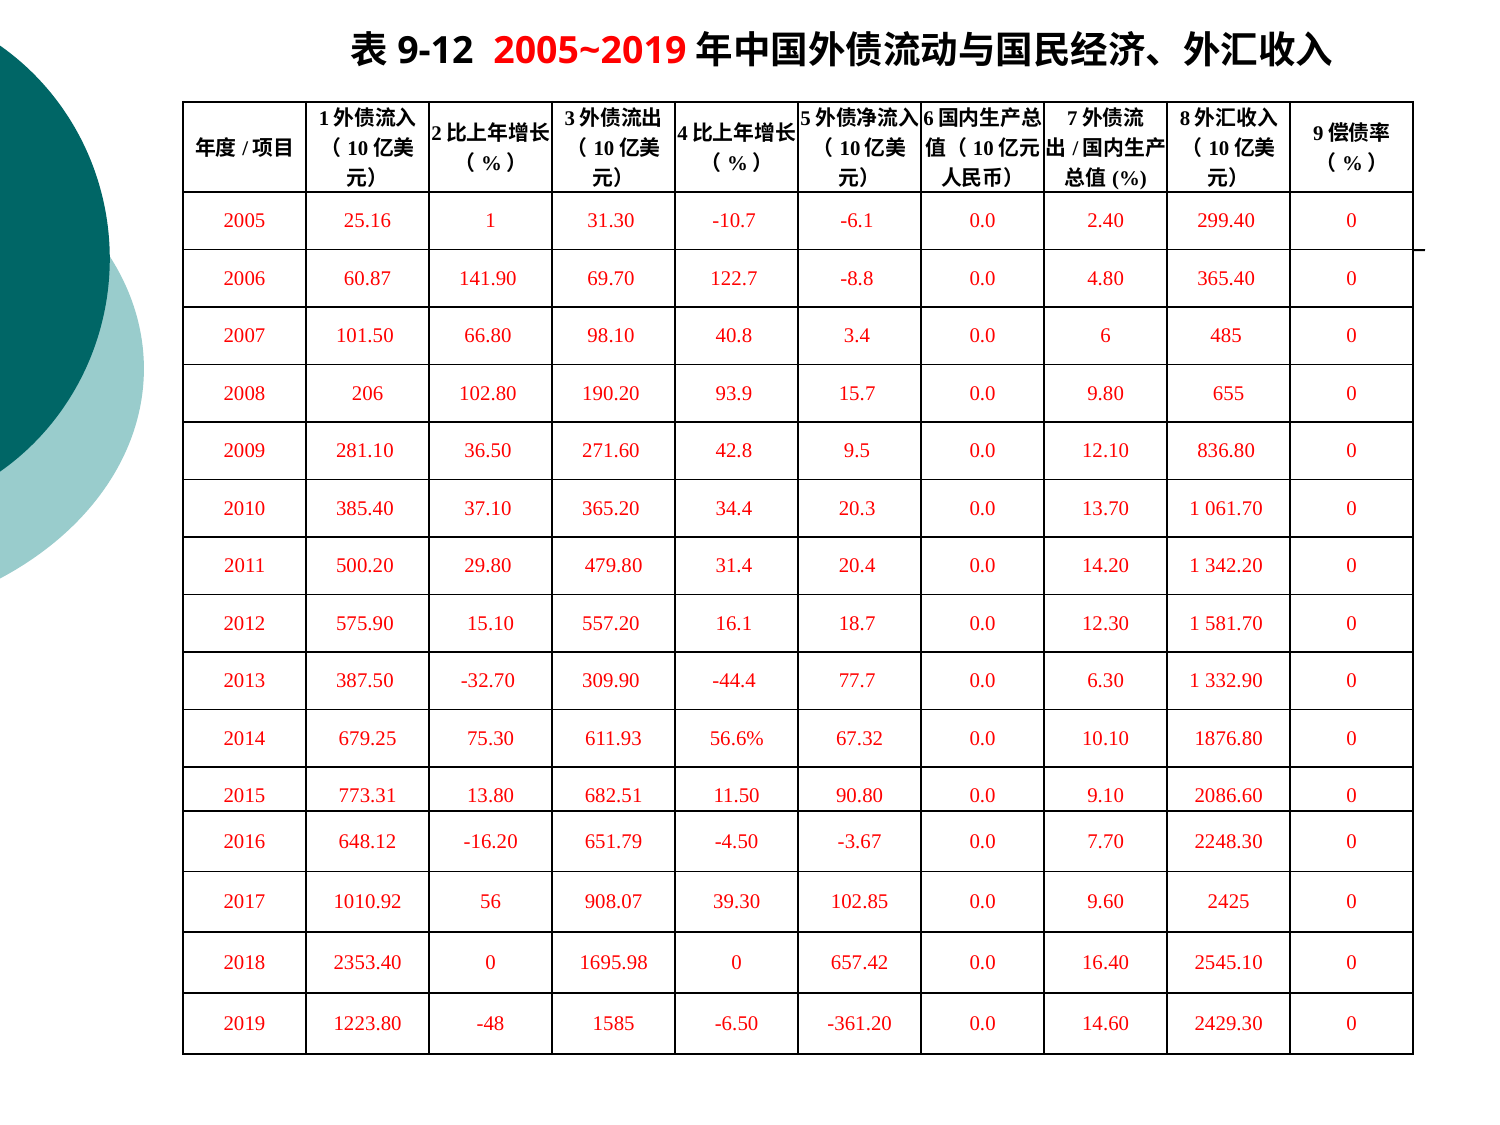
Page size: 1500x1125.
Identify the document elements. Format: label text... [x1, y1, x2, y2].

table_cell 2017 [184, 872, 305, 931]
table_cell 12.10 [1045, 423, 1166, 479]
table_cell 836.80 [1168, 423, 1289, 479]
table_cell 1 061.70 [1168, 480, 1289, 536]
table_cell -32.70 [430, 653, 551, 709]
table_cell 0 [1291, 365, 1412, 421]
table_cell 9.5 [799, 423, 920, 479]
table_cell 31.4 [676, 538, 797, 594]
table_header 8外汇收入（10亿美元） [1168, 103, 1289, 191]
table_cell 682.51 [553, 768, 674, 810]
table_cell 2018 [184, 933, 305, 992]
table_header 4比上年增长（%） [676, 103, 797, 191]
table_cell 2019 [184, 994, 305, 1053]
table_cell 611.93 [553, 710, 674, 766]
table_cell 2007 [184, 308, 305, 364]
table_cell 0 [1291, 538, 1412, 594]
table_cell 387.50 [307, 653, 428, 709]
table_cell 13.80 [430, 768, 551, 810]
table_cell -6.1 [799, 193, 920, 249]
table_cell 0.0 [922, 250, 1043, 306]
table_cell 39.30 [676, 872, 797, 931]
table_cell 93.9 [676, 365, 797, 421]
table_cell 102.85 [799, 872, 920, 931]
table_cell 309.90 [553, 653, 674, 709]
table_cell 0.0 [922, 480, 1043, 536]
table_cell 2005 [184, 193, 305, 249]
table_cell 0.0 [922, 423, 1043, 479]
table_header 2248.30 [1168, 812, 1289, 871]
table_cell 0.0 [922, 193, 1043, 249]
table_cell 2013 [184, 653, 305, 709]
table_cell 1695.98 [553, 933, 674, 992]
table_header 2016 [184, 812, 305, 871]
table_cell 575.90 [307, 595, 428, 651]
table_cell 679.25 [307, 710, 428, 766]
table_cell 31.30 [553, 193, 674, 249]
table_cell 0.0 [922, 933, 1043, 992]
table_cell 90.80 [799, 768, 920, 810]
table_cell 2009 [184, 423, 305, 479]
table_cell 0 [1291, 872, 1412, 931]
table_cell 500.20 [307, 538, 428, 594]
table_cell 20.4 [799, 538, 920, 594]
table_cell 15.7 [799, 365, 920, 421]
table_header 年度/项目 [184, 103, 305, 191]
table_cell 15.10 [430, 595, 551, 651]
table_cell -44.4 [676, 653, 797, 709]
table_cell 56 [430, 872, 551, 931]
table_cell 0.0 [922, 308, 1043, 364]
table_cell 206 [307, 365, 428, 421]
table_cell 0.0 [922, 653, 1043, 709]
table_cell 0 [1291, 423, 1412, 479]
table_cell 0 [1291, 480, 1412, 536]
table_cell 908.07 [553, 872, 674, 931]
table_cell 1 342.20 [1168, 538, 1289, 594]
table_header 1外债流入（10亿美元） [307, 103, 428, 191]
table_cell 557.20 [553, 595, 674, 651]
table_cell 0.0 [922, 994, 1043, 1053]
table_cell 1223.80 [307, 994, 428, 1053]
table_cell 6 [1045, 308, 1166, 364]
table_cell 25.16 [307, 193, 428, 249]
table_cell 12.30 [1045, 595, 1166, 651]
table_cell 0 [1291, 250, 1412, 306]
table_cell 3.4 [799, 308, 920, 364]
table_header 9偿债率（%） [1291, 103, 1412, 191]
table_cell 0 [1291, 768, 1412, 810]
table_cell 2010 [184, 480, 305, 536]
table_cell 16.40 [1045, 933, 1166, 992]
table_cell 0 [1291, 653, 1412, 709]
table_cell 66.80 [430, 308, 551, 364]
table_cell 655 [1168, 365, 1289, 421]
table_cell 0 [1291, 193, 1412, 249]
table_cell 2.40 [1045, 193, 1166, 249]
table_cell 102.80 [430, 365, 551, 421]
table_header 7外债流出/国内生产总值(%) [1045, 103, 1166, 191]
table_cell 2015 [184, 768, 305, 810]
table_cell 16.1 [676, 595, 797, 651]
table_cell 0.0 [922, 872, 1043, 931]
table_cell 2353.40 [307, 933, 428, 992]
table_cell 0 [1291, 595, 1412, 651]
table_cell 190.20 [553, 365, 674, 421]
table_cell 2012 [184, 595, 305, 651]
table_cell 10.10 [1045, 710, 1166, 766]
table_cell 1585 [553, 994, 674, 1053]
table_cell 385.40 [307, 480, 428, 536]
table_cell -6.50 [676, 994, 797, 1053]
table_cell 4.80 [1045, 250, 1166, 306]
table_header 651.79 [553, 812, 674, 871]
table_cell -361.20 [799, 994, 920, 1053]
table_cell 37.10 [430, 480, 551, 536]
table_cell 1 581.70 [1168, 595, 1289, 651]
table_cell 69.70 [553, 250, 674, 306]
table_cell 0 [676, 933, 797, 992]
table_cell 9.10 [1045, 768, 1166, 810]
table_cell 67.32 [799, 710, 920, 766]
table_cell 34.4 [676, 480, 797, 536]
table_cell 2014 [184, 710, 305, 766]
table_cell 0 [1291, 710, 1412, 766]
table_cell 2008 [184, 365, 305, 421]
table_cell 485 [1168, 308, 1289, 364]
table_cell 14.20 [1045, 538, 1166, 594]
table_cell 9.80 [1045, 365, 1166, 421]
table_cell 0 [1291, 308, 1412, 364]
table_header 6国内生产总值（10亿元人民币） [922, 103, 1043, 191]
table_cell 101.50 [307, 308, 428, 364]
table_cell 0 [430, 933, 551, 992]
table_header 0 [1291, 812, 1412, 871]
table_cell 75.30 [430, 710, 551, 766]
table_cell 77.7 [799, 653, 920, 709]
table_cell -10.7 [676, 193, 797, 249]
table_cell 365.20 [553, 480, 674, 536]
table_header 3外债流出（10亿美元） [553, 103, 674, 191]
table_cell 56.6% [676, 710, 797, 766]
table_cell 0.0 [922, 365, 1043, 421]
table_cell 1010.92 [307, 872, 428, 931]
table_cell 13.70 [1045, 480, 1166, 536]
table_cell 0.0 [922, 710, 1043, 766]
table_cell 1876.80 [1168, 710, 1289, 766]
table_cell 6.30 [1045, 653, 1166, 709]
table_header 0.0 [922, 812, 1043, 871]
table_cell 60.87 [307, 250, 428, 306]
table_cell 773.31 [307, 768, 428, 810]
table_cell 271.60 [553, 423, 674, 479]
table_cell 0 [1291, 994, 1412, 1053]
table_cell 141.90 [430, 250, 551, 306]
table_header -3.67 [799, 812, 920, 871]
table_cell 98.10 [553, 308, 674, 364]
table_cell 2545.10 [1168, 933, 1289, 992]
list 表9-12 2005~2019年中国外债流动与国民经济、外汇收入 [241, 18, 1443, 118]
table_cell 20.3 [799, 480, 920, 536]
table_cell 365.40 [1168, 250, 1289, 306]
table_cell -48 [430, 994, 551, 1053]
table_cell 2006 [184, 250, 305, 306]
table_header 648.12 [307, 812, 428, 871]
table_cell 2429.30 [1168, 994, 1289, 1053]
table_cell 2425 [1168, 872, 1289, 931]
table_cell 2011 [184, 538, 305, 594]
table_cell 281.10 [307, 423, 428, 479]
table_header -16.20 [430, 812, 551, 871]
table_cell 1 [430, 193, 551, 249]
table_cell -8.8 [799, 250, 920, 306]
table_cell 9.60 [1045, 872, 1166, 931]
table_header 7.70 [1045, 812, 1166, 871]
table_cell 2086.60 [1168, 768, 1289, 810]
table_cell 11.50 [676, 768, 797, 810]
table_cell 122.7 [676, 250, 797, 306]
table_cell 0.0 [922, 768, 1043, 810]
table_cell 0.0 [922, 538, 1043, 594]
table_cell 479.80 [553, 538, 674, 594]
table_cell 42.8 [676, 423, 797, 479]
table_header 5外债净流入（10亿美元） [799, 103, 920, 191]
table_cell 299.40 [1168, 193, 1289, 249]
table_cell 657.42 [799, 933, 920, 992]
table_cell 1 332.90 [1168, 653, 1289, 709]
table_header -4.50 [676, 812, 797, 871]
table_cell 14.60 [1045, 994, 1166, 1053]
table_cell 29.80 [430, 538, 551, 594]
table_cell 0.0 [922, 595, 1043, 651]
table_cell 36.50 [430, 423, 551, 479]
table_cell 40.8 [676, 308, 797, 364]
table_cell 0 [1291, 933, 1412, 992]
table_header 2比上年增长（%） [430, 103, 551, 191]
table_cell 18.7 [799, 595, 920, 651]
